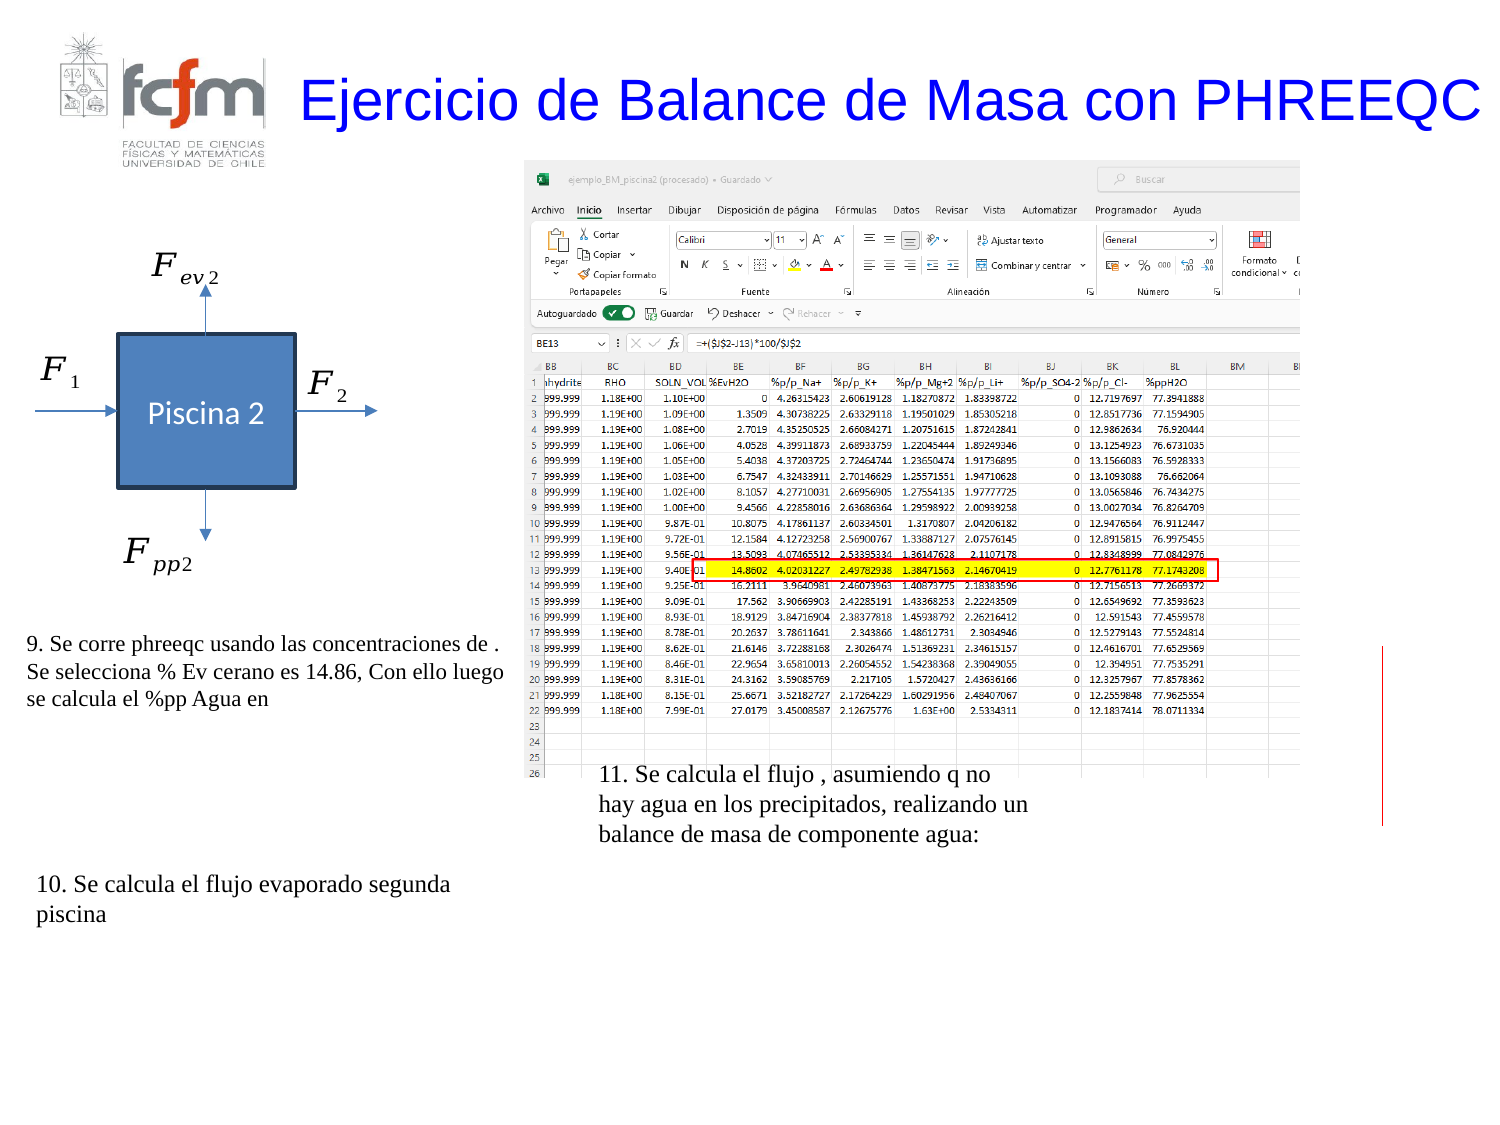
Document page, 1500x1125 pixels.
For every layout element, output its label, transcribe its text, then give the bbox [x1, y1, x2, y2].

text_box Ejercicio de Balance de Masa con PHREEQC [407, 2, 1376, 192]
picture [523, 160, 1301, 779]
text_box Piscina 2 [116, 332, 297, 490]
